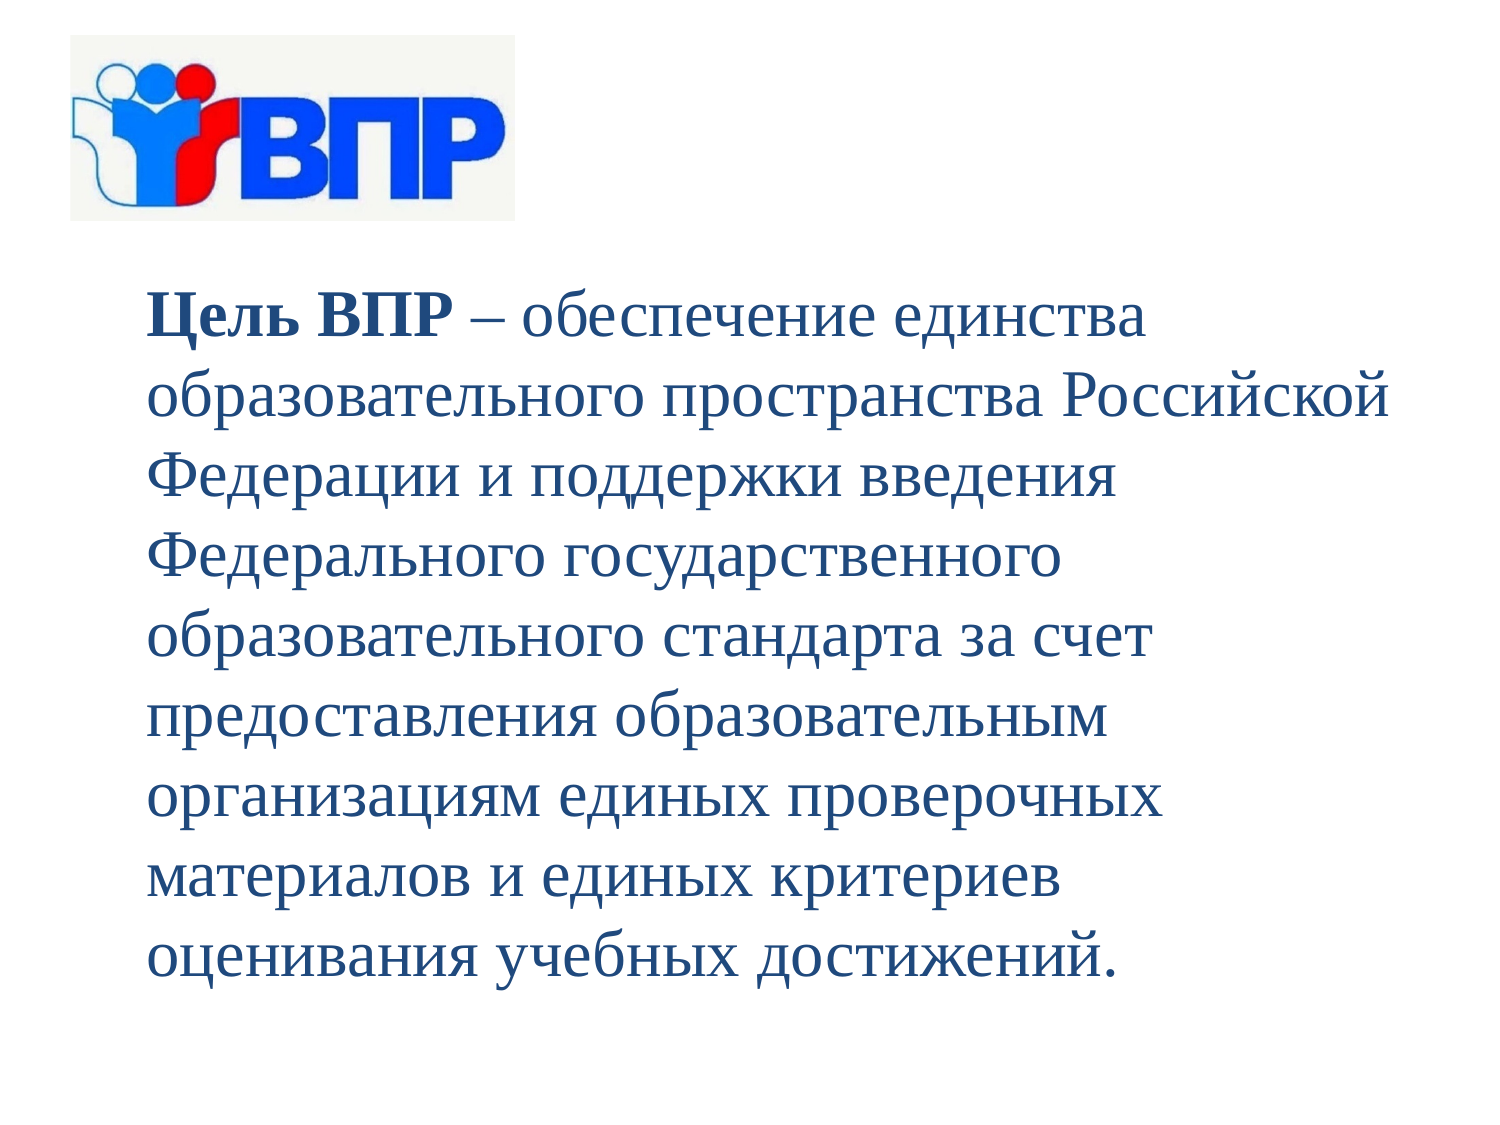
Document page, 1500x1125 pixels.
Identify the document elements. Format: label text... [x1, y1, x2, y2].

list Цель ВПР – обеспечение единства образовательного пространства Российской Федерации и поддержки введения Федерального государственного образовательного стандарта за счет предоставления образовательным организациям единых проверочных материалов и единых критериев оценивания учебных достижений. [75, 262, 1425, 1005]
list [70, 34, 516, 221]
